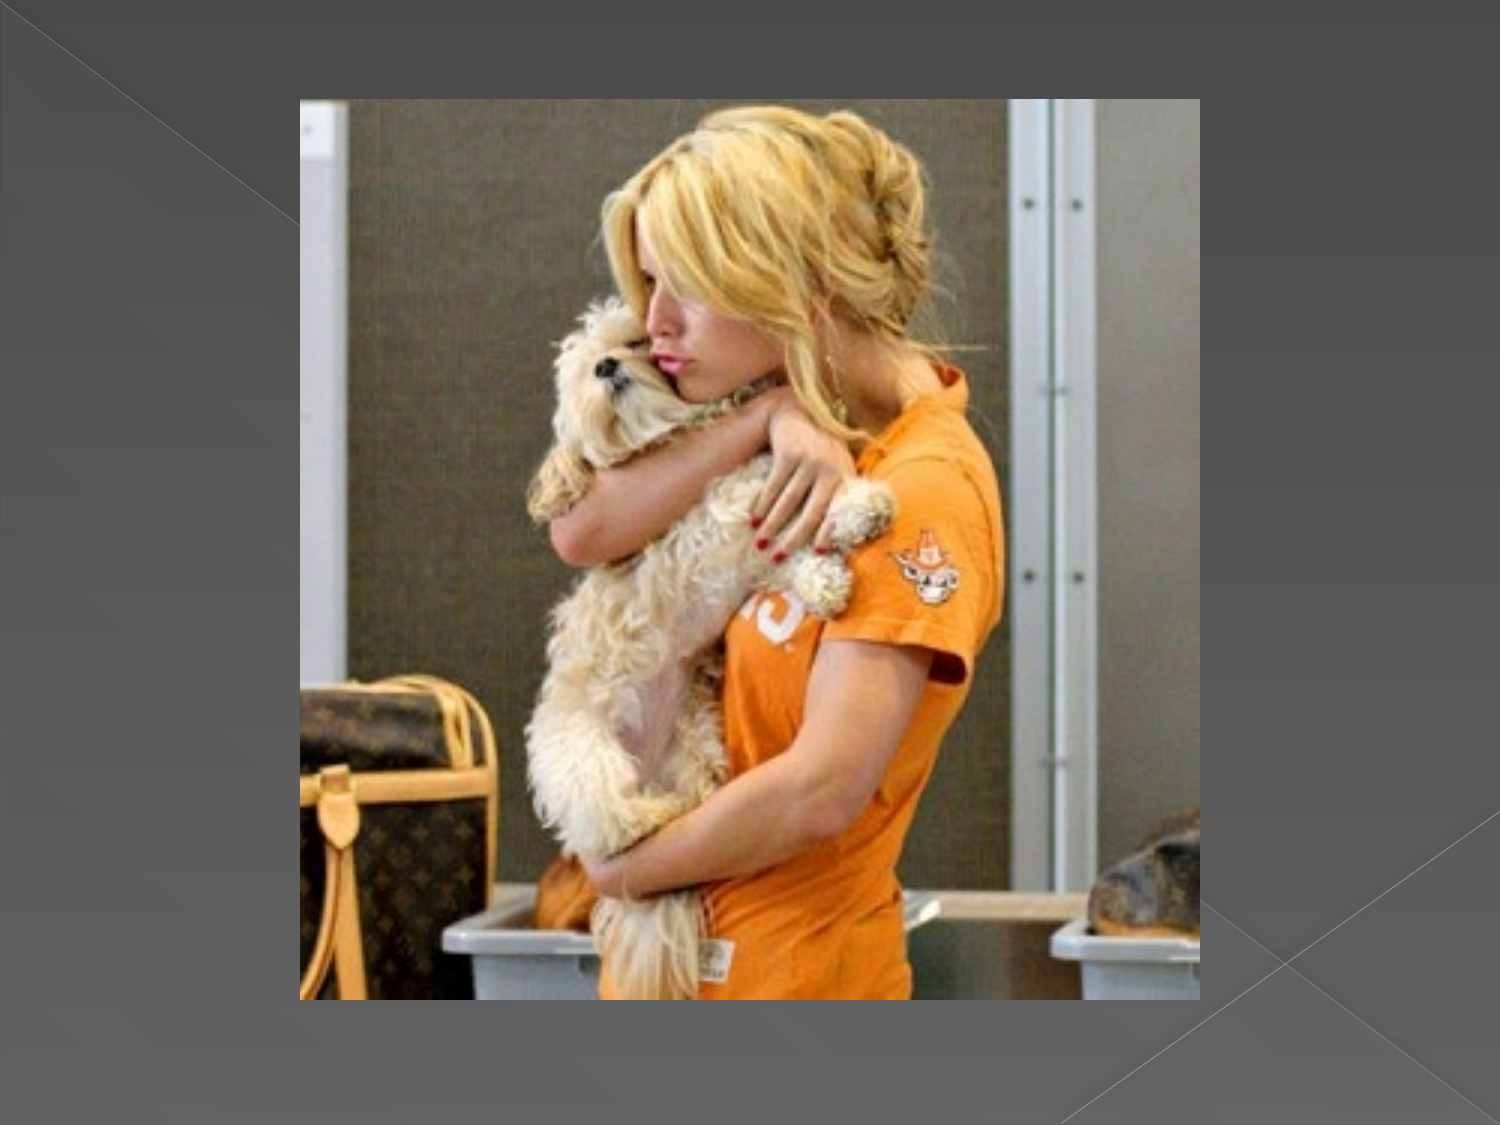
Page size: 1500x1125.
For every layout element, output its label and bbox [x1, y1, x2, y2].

list [299, 99, 1201, 1001]
